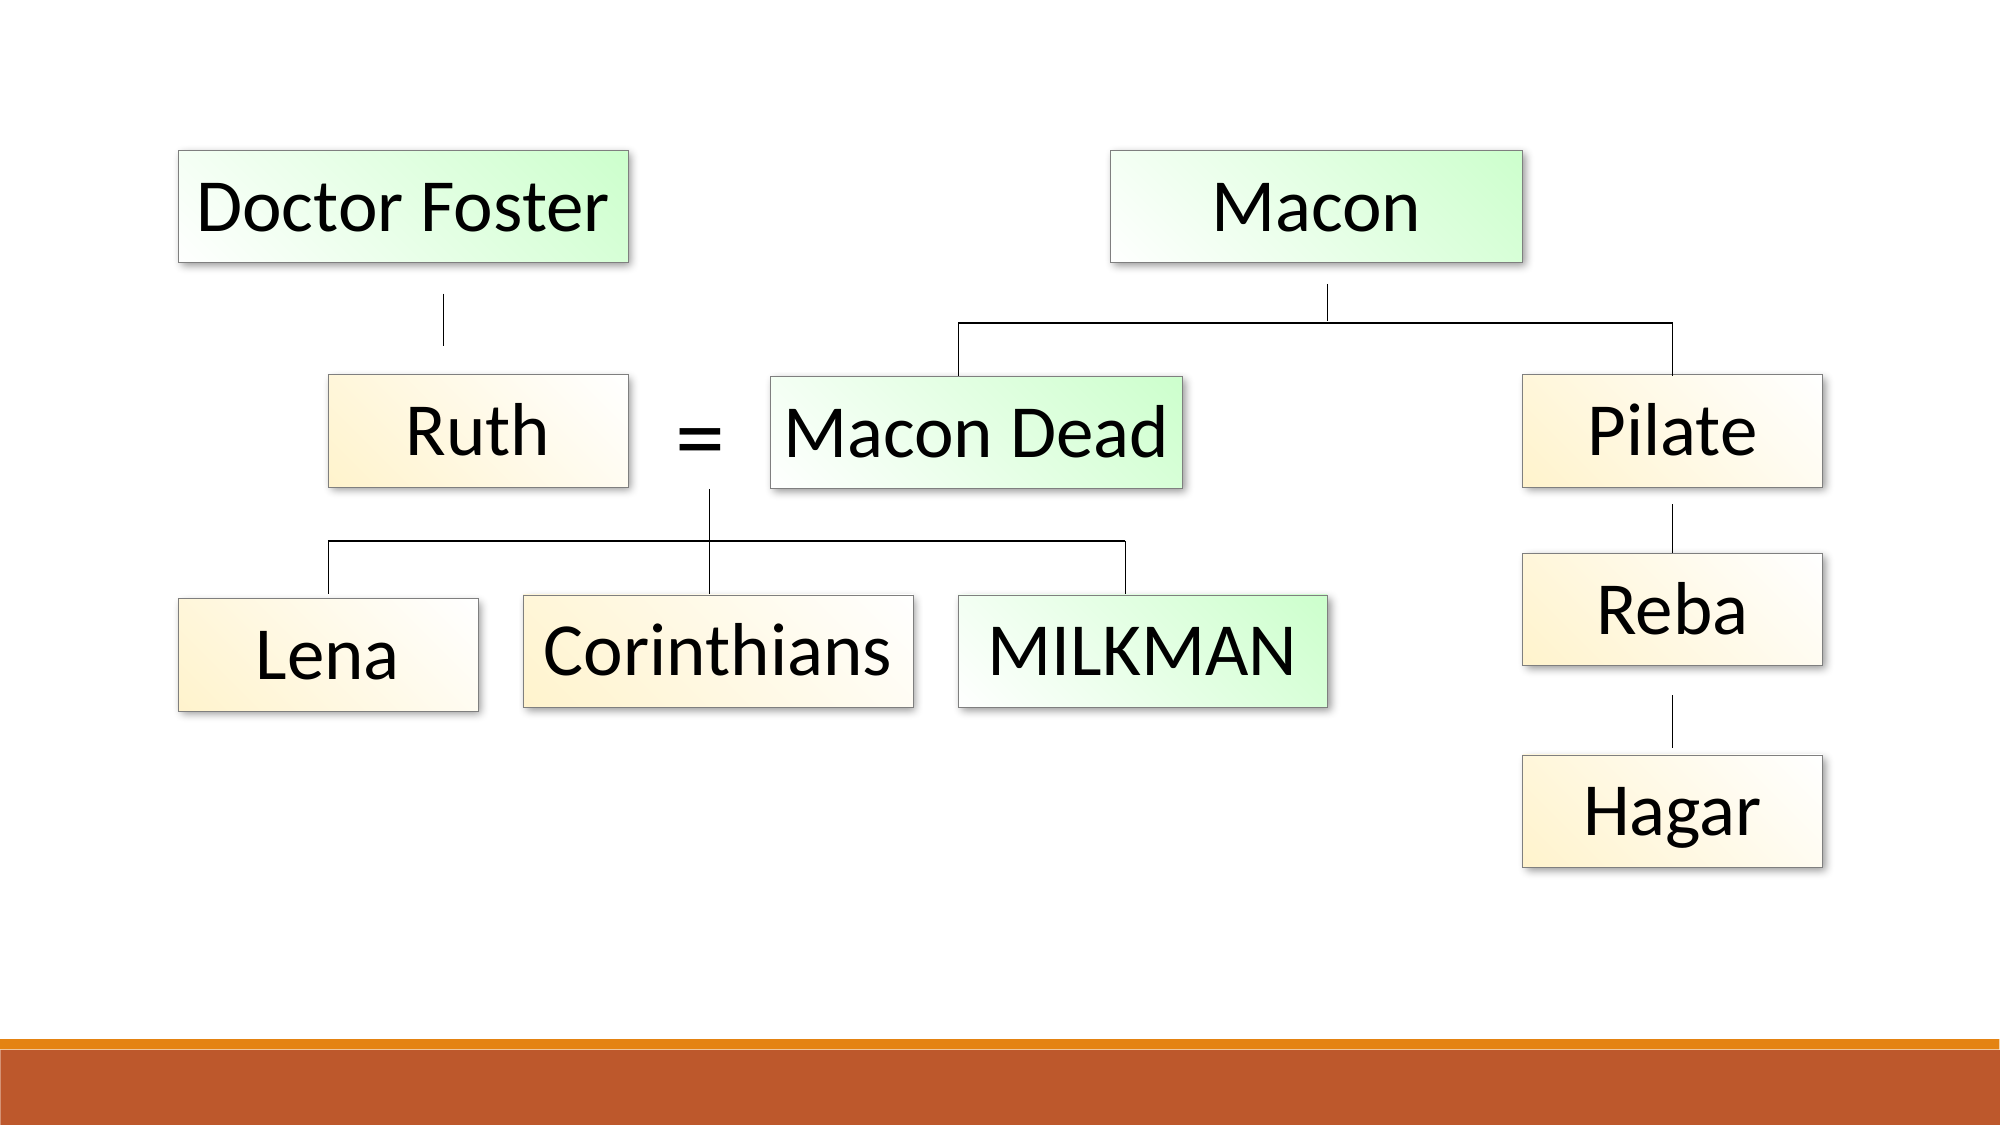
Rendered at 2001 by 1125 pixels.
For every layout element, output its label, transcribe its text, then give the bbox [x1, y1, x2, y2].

text_box Reba [1522, 553, 1823, 666]
text_box Macon Dead [770, 376, 1183, 489]
text_box Pilate [1522, 374, 1823, 487]
text_box = [661, 364, 757, 499]
text_box Doctor Foster [177, 149, 628, 263]
text_box MILKMAN [958, 594, 1328, 708]
text_box Corinthians [523, 594, 913, 708]
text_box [957, 322, 1674, 377]
text_box Hagar [1522, 754, 1823, 868]
text_box Lena [177, 598, 478, 711]
text_box Macon [1110, 149, 1523, 263]
text_box Ruth [327, 374, 628, 487]
